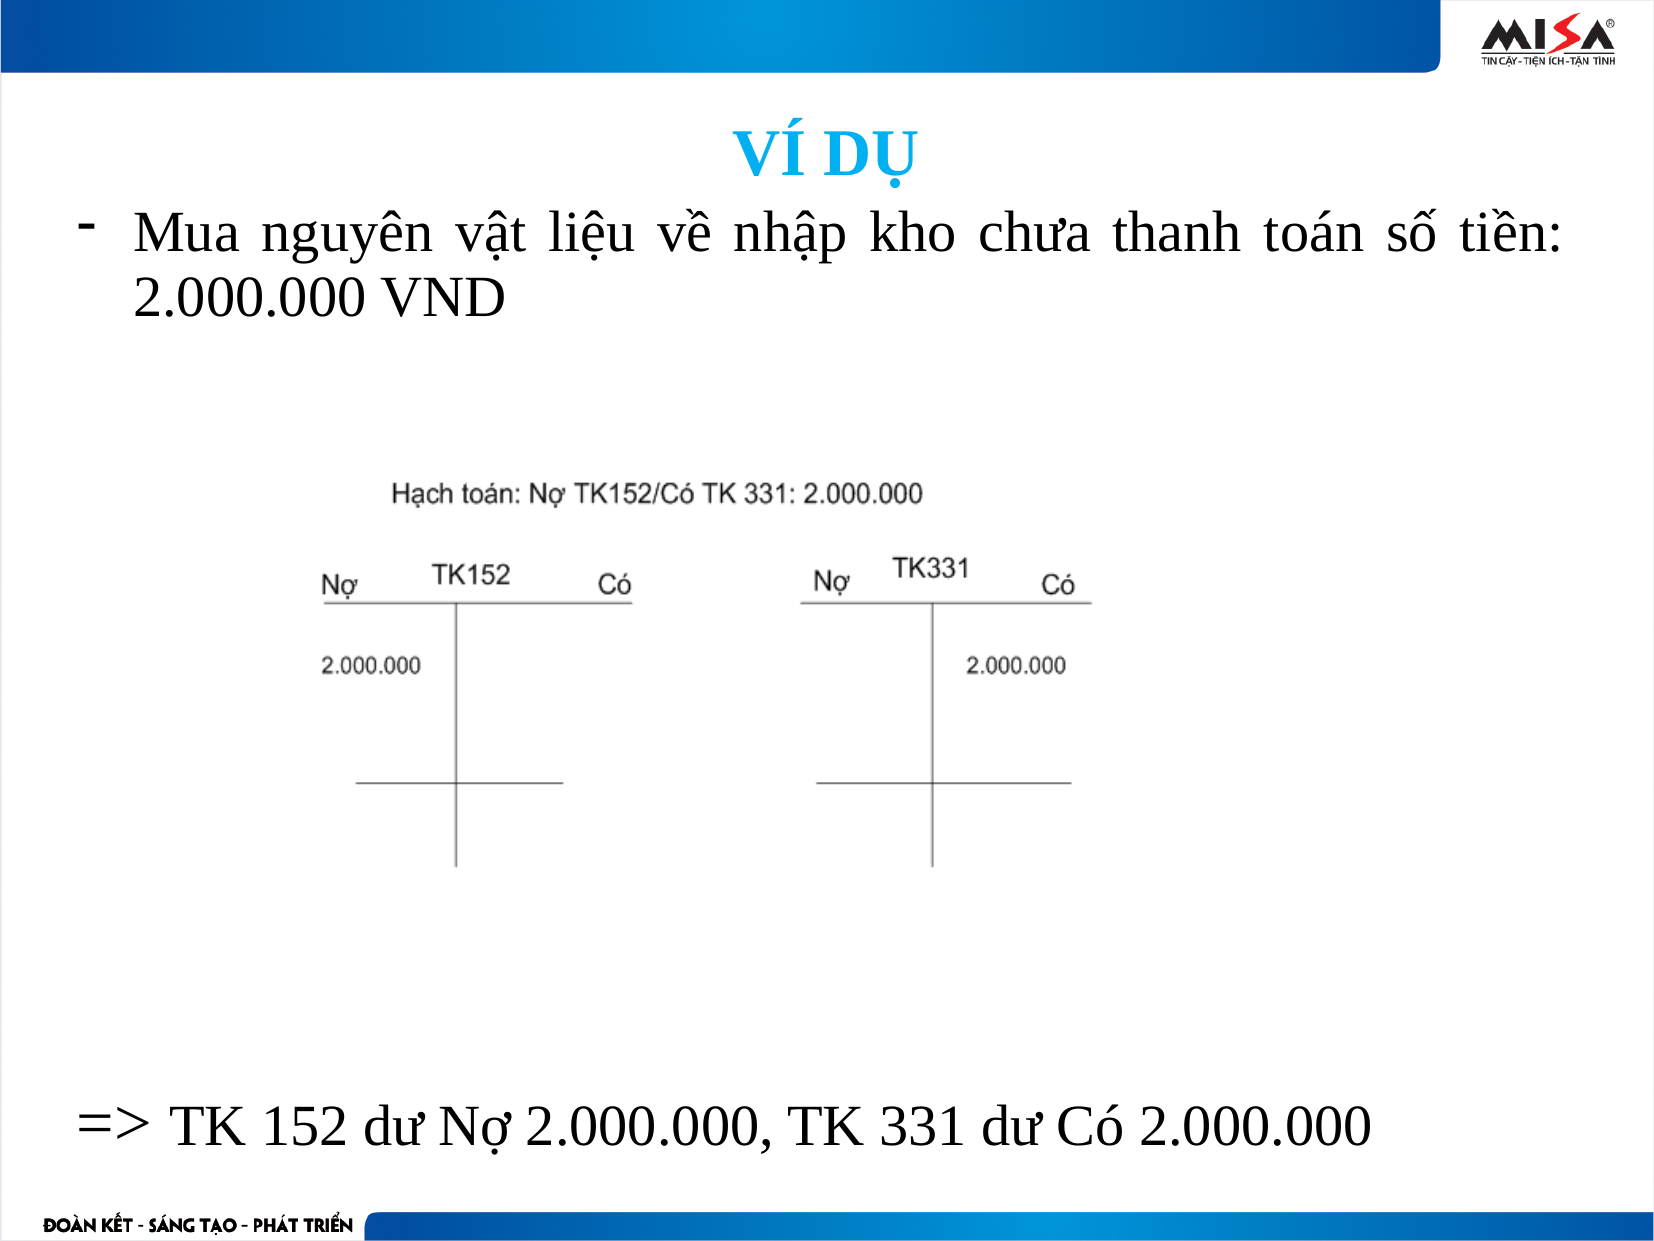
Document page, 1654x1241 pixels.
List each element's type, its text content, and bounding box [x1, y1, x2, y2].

title VÍ DỤ [82, 49, 1571, 257]
list Mua nguyên vật liệu về nhập kho chưa thanh toán số tiền: 2.000.000 VND => TK 152 dư Nợ 2.000.000, TK 331 dư Có 2.000.000 [76, 194, 1565, 915]
picture [0, 0, 1654, 1241]
